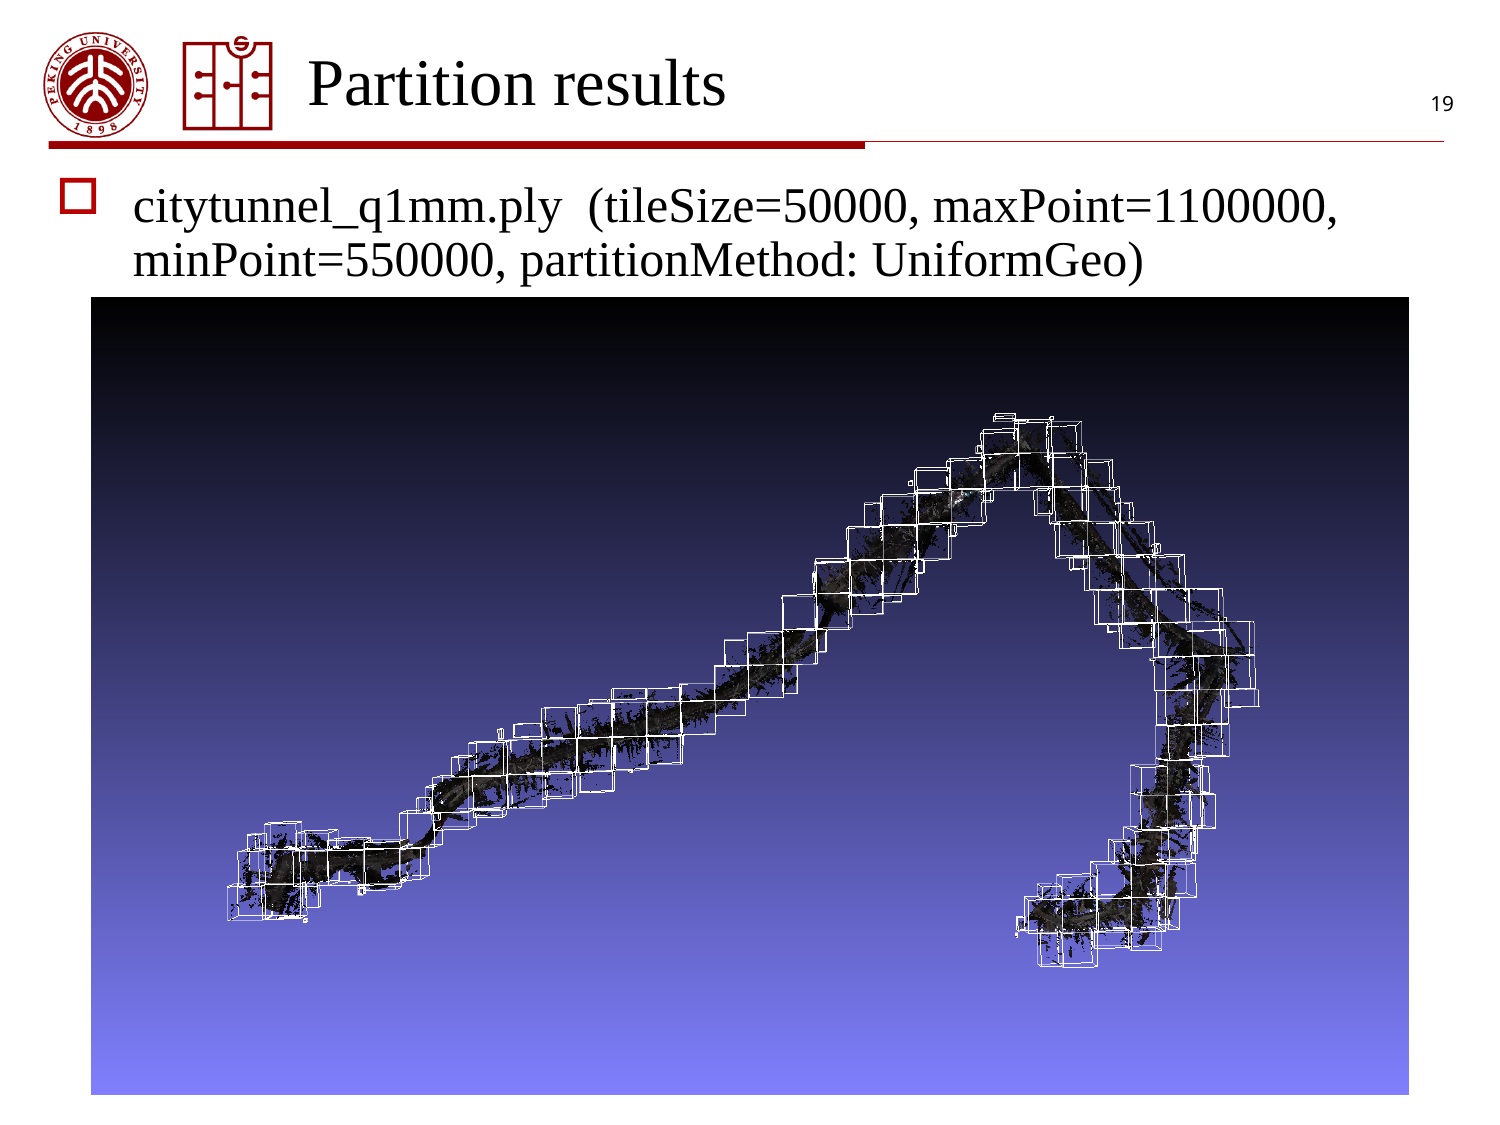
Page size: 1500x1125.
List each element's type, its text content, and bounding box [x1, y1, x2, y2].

picture [91, 297, 1409, 1095]
list citytunnel_q1mm.ply (tileSize=50000, maxPoint=1100000, minPoint=550000, partitionMethod: UniformGeo) [41, 171, 1452, 1080]
footer 19 [1148, 48, 1469, 127]
title Partition results [292, 30, 1444, 127]
picture [41, 30, 275, 139]
